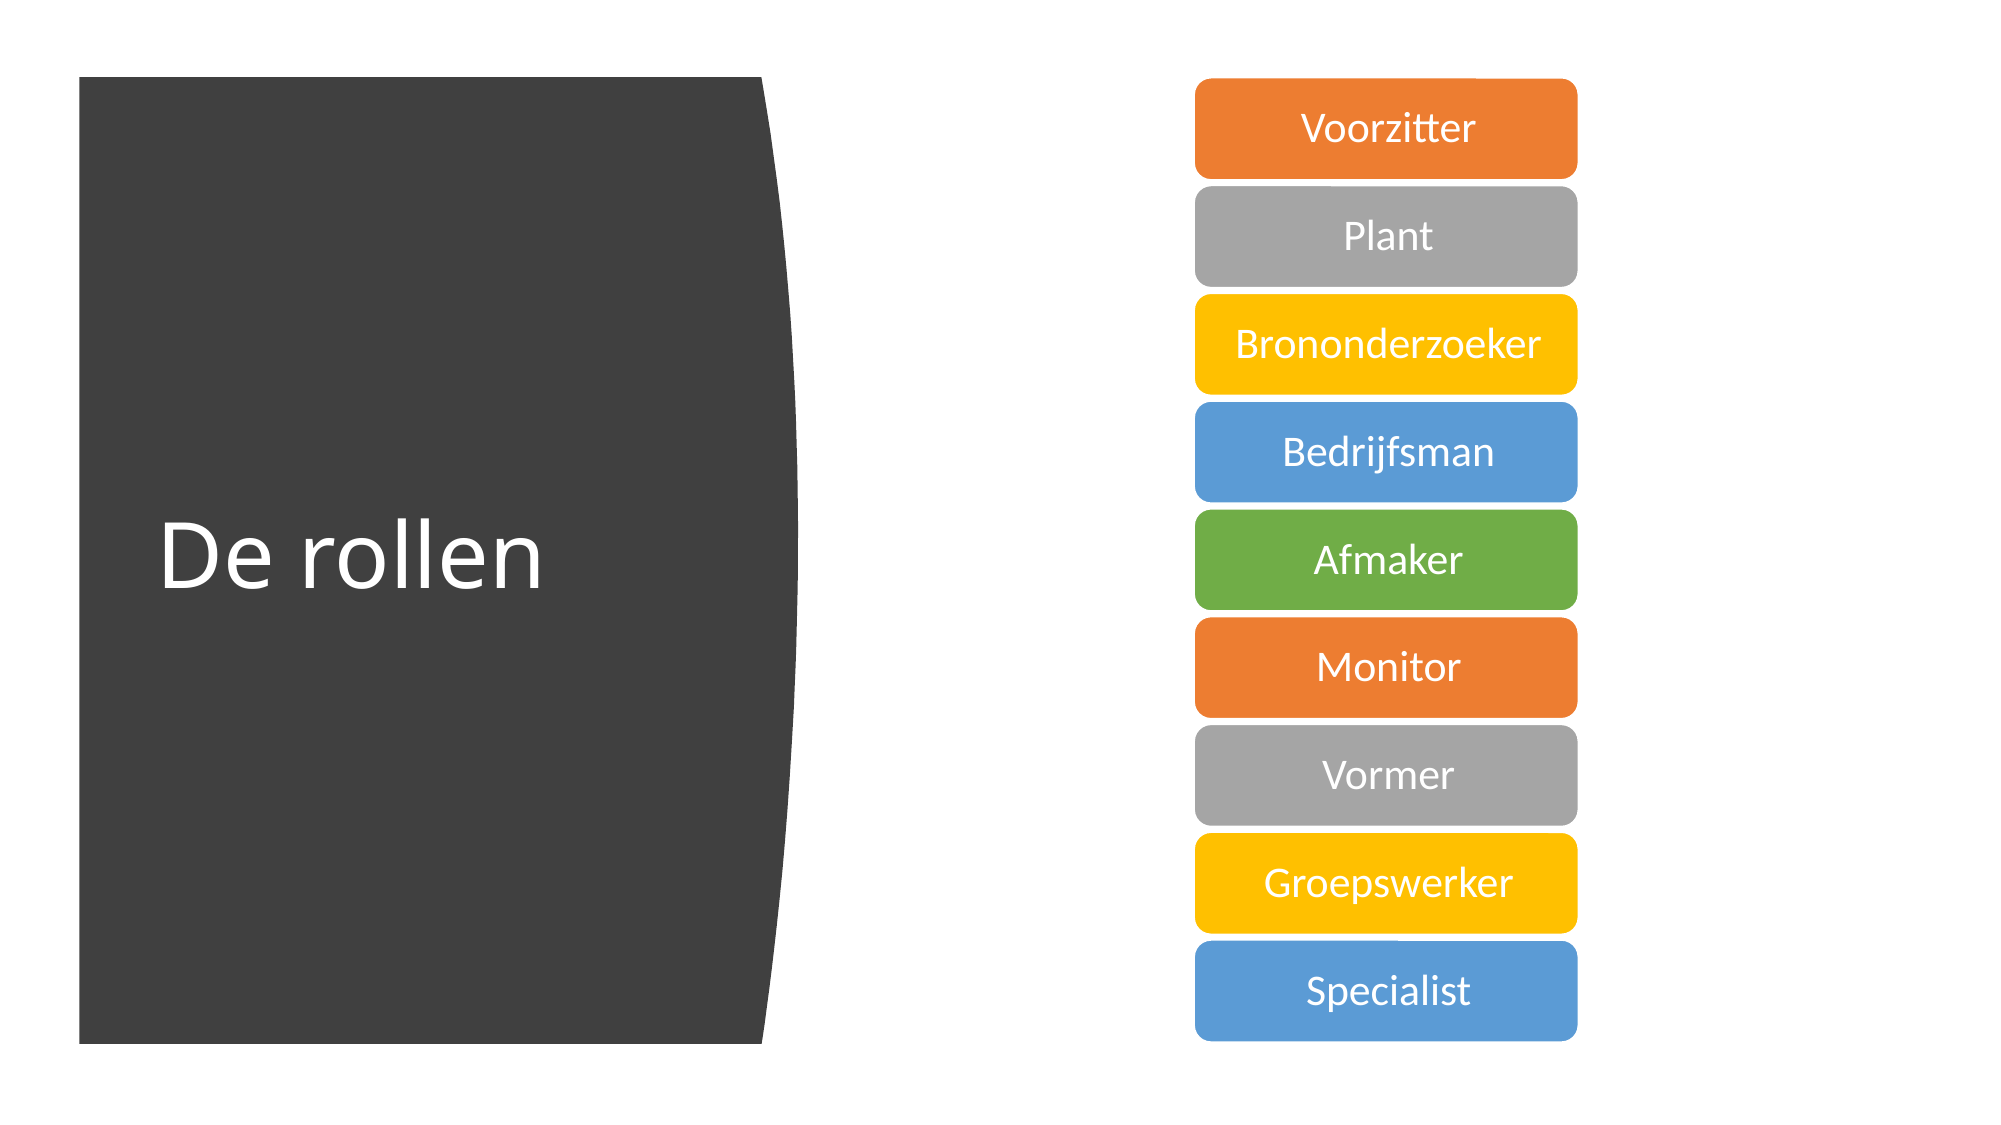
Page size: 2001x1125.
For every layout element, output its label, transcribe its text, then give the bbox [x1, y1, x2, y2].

title De rollen [141, 166, 702, 953]
text_box [78, 76, 800, 1045]
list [852, 77, 1921, 1043]
